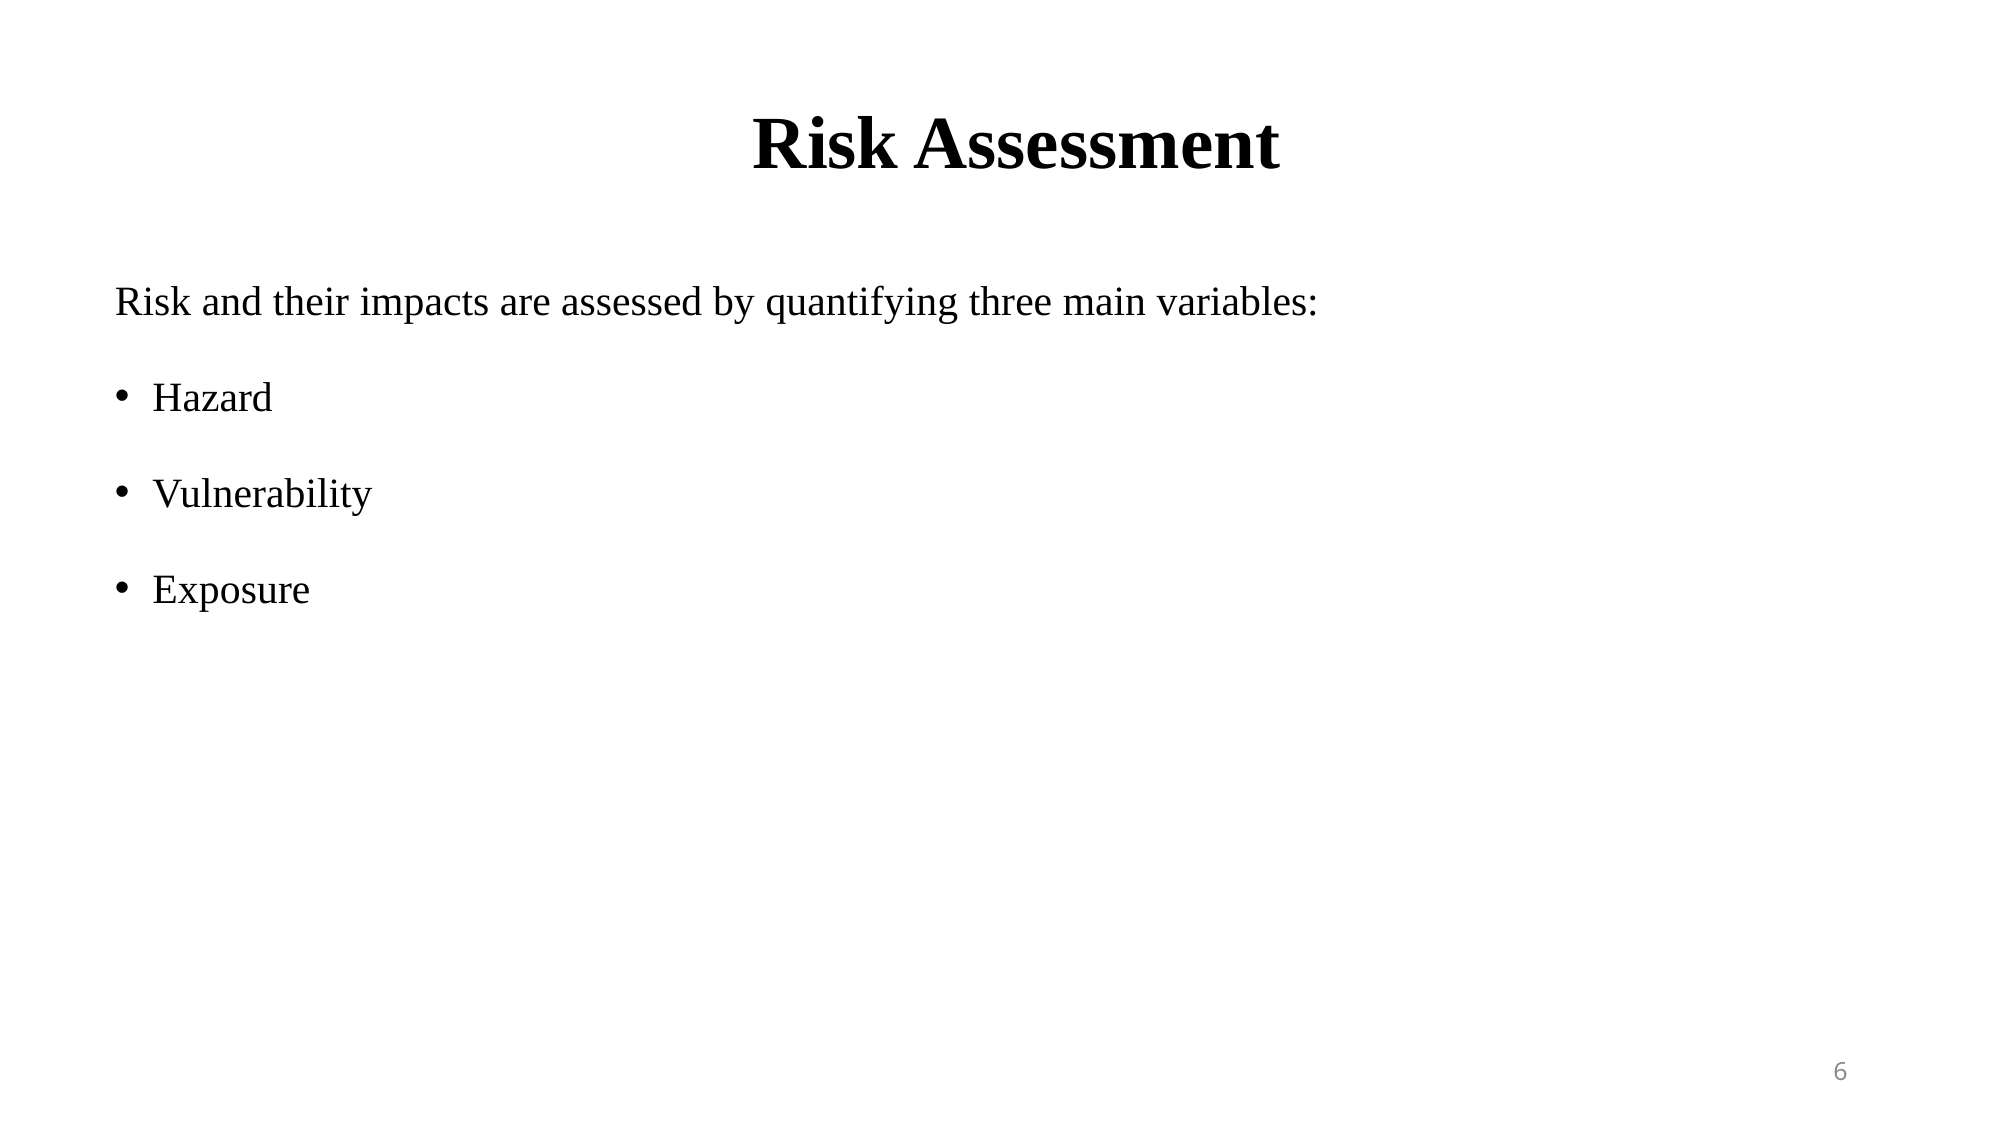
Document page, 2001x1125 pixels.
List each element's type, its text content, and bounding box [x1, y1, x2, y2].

title Risk Assessment [116, 72, 1917, 217]
slide_number 6 [1412, 1042, 1863, 1103]
list Risk and their impacts are assessed by quantifying three main variables: Hazard Vulnerability Exposure [99, 241, 1900, 884]
